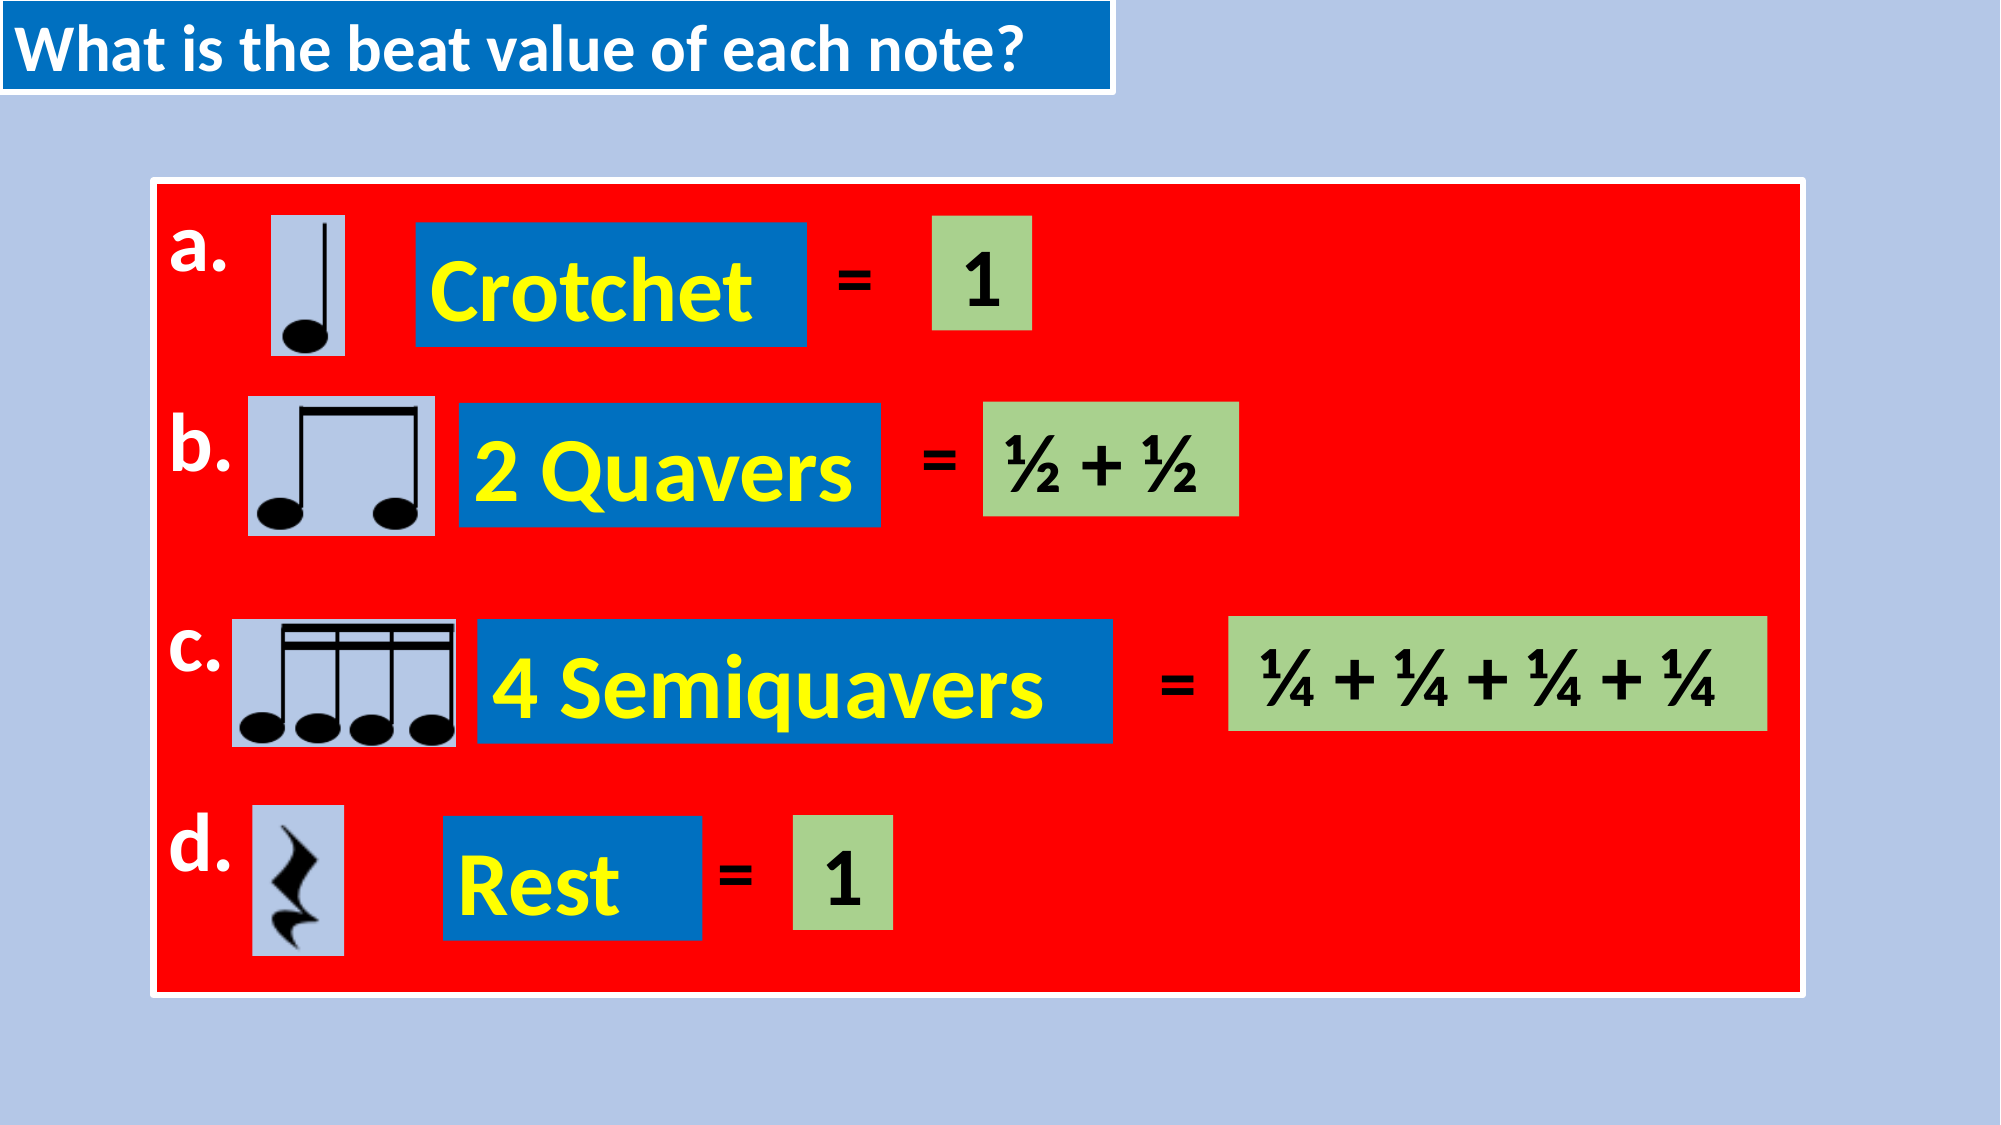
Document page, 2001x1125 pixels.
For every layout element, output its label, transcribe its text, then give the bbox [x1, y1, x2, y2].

text_box ½ + ½ [983, 401, 1240, 517]
text_box ¼ + ¼ + ¼ + ¼ [1228, 616, 1768, 731]
picture [271, 215, 345, 356]
text_box 2 Quavers [458, 402, 702, 528]
text_box 1 [792, 815, 894, 930]
text_box = = = = [702, 222, 1275, 1013]
picture [247, 396, 435, 536]
picture [252, 805, 345, 956]
text_box Crotchet [415, 222, 702, 347]
picture [232, 619, 456, 747]
text_box Rest [443, 815, 702, 941]
text_box a. b. c. d. [153, 180, 1803, 996]
text_box 1 [931, 215, 1033, 331]
text_box 4 Semiquavers [477, 619, 702, 744]
text_box What is the beat value of each note? [0, 0, 1113, 93]
